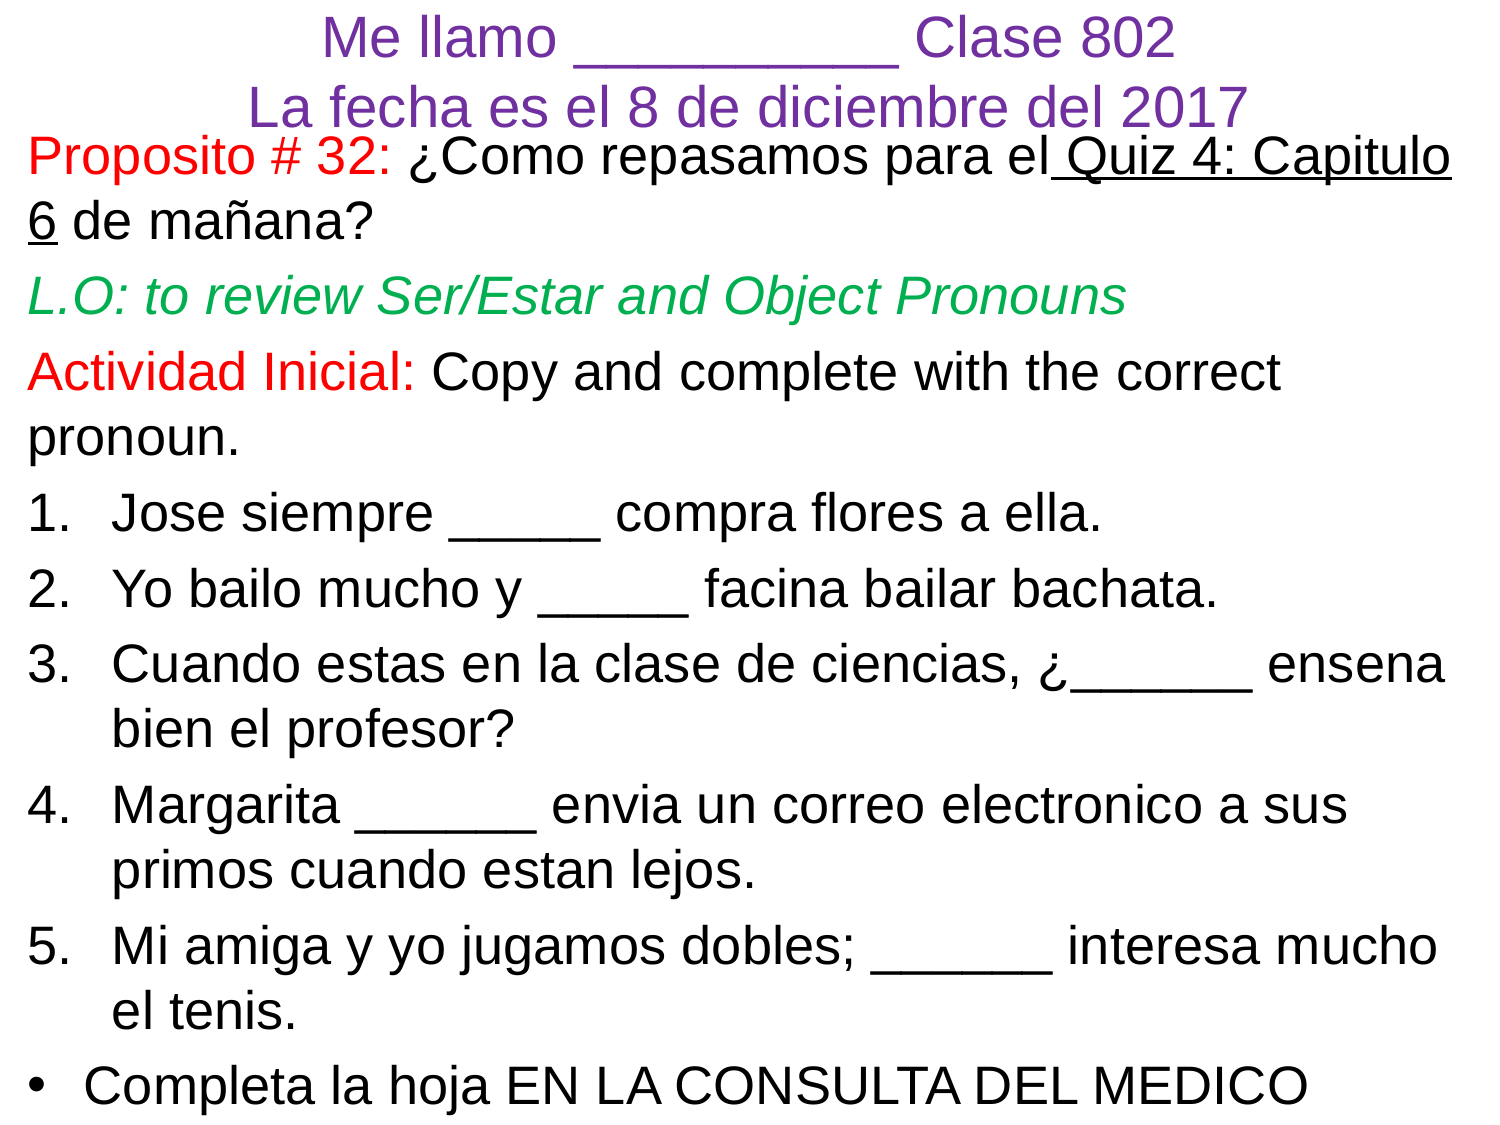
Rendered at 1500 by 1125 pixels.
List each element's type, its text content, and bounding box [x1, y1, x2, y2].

title Me llamo __________ Clase 802 La fecha es el 8 de diciembre del 2017 [75, 0, 1425, 112]
list Proposito # 32: ¿Como repasamos para el Quiz 4: Capitulo 6 de mañana? L.O: to review Ser/Estar and Object Pronouns Actividad Inicial: Copy and complete with the correct pronoun. Jose siempre _____ compra flores a ella. Yo bailo mucho y _____ facina bailar bachata. Cuando estas en la clase de ciencias, ¿______ ensena bien el profesor? Margarita ______ envia un correo electronico a sus primos cuando estan lejos. Mi amiga y yo jugamos dobles; ______ interesa mucho el tenis. Completa la hoja EN LA CONSULTA DEL MEDICO [12, 112, 1500, 855]
